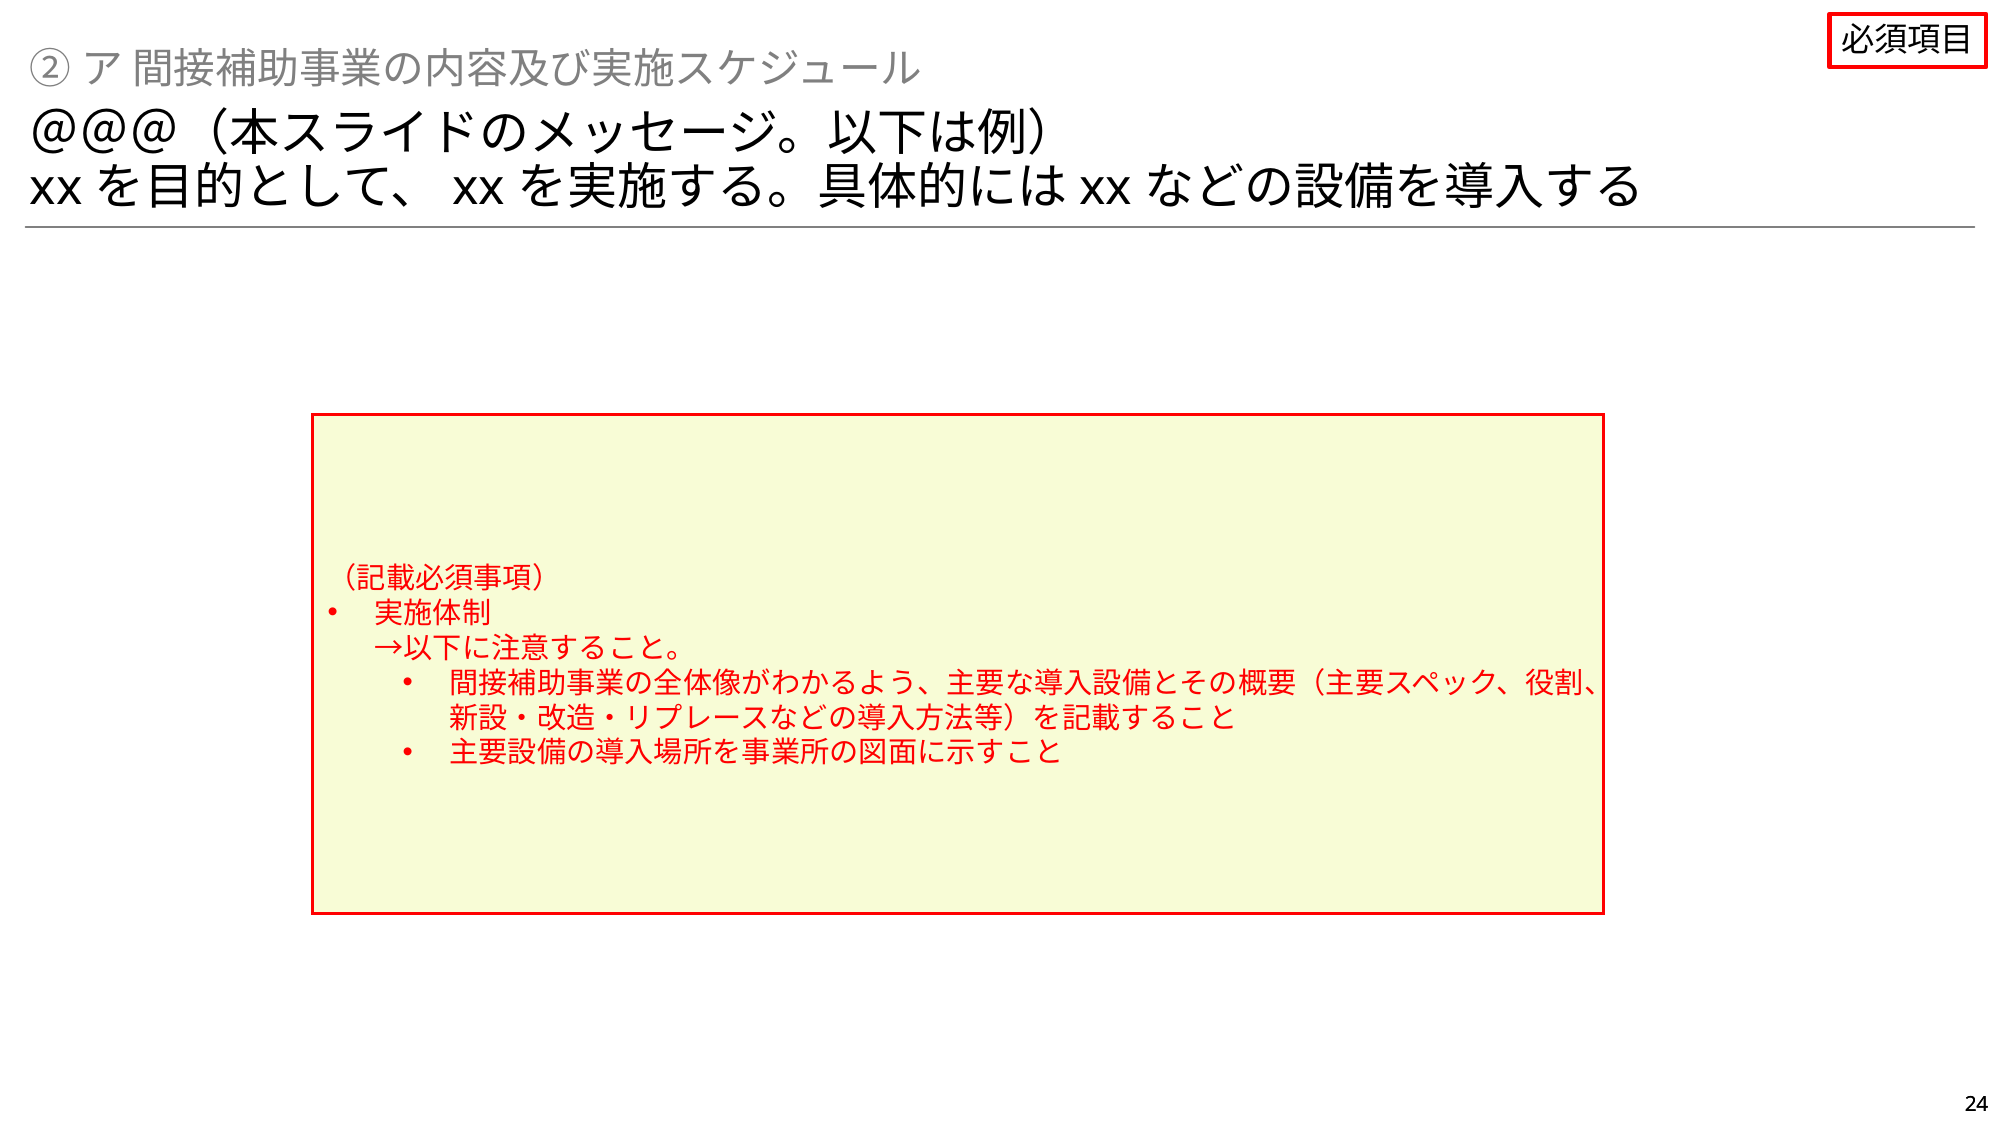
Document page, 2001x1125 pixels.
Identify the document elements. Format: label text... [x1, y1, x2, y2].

text_box （記載必須事項） 実施体制 →以下に注意すること。 間接補助事業の全体像がわかるよう、主要な導入設備とその概要（主要スペック、役割、新設・改造・リプレースなどの導入方法等）を記載すること 主要設備の導入場所を事業所の図面に示すこと [311, 413, 1605, 915]
text_box ②ア 間接補助事業の内容及び実施スケジュール [29, 47, 1802, 94]
text_box ＠＠＠（本スライドのメッセージ。以下は例） xxを目的として、xxを実施する。具体的にはxxなどの設備を導入する [29, 107, 1875, 216]
text_box 必須項目 [1829, 13, 1986, 68]
